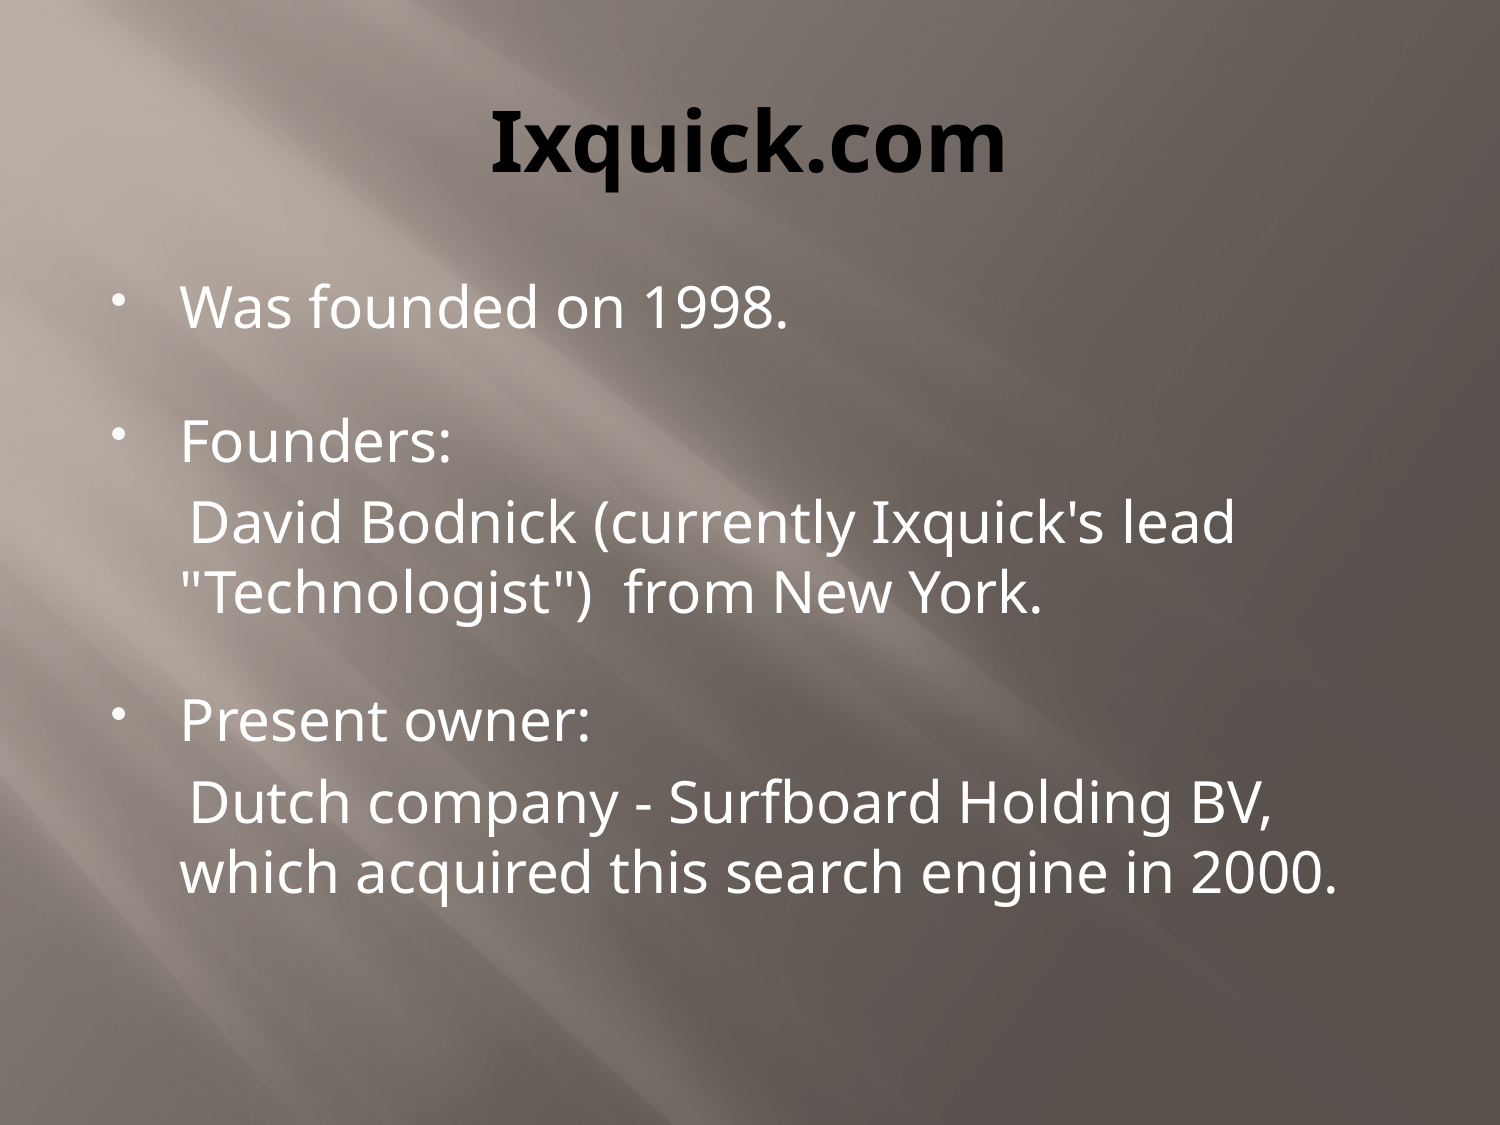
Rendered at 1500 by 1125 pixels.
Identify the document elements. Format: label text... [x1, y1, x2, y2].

list Was founded on 1998. Founders: David Bodnick (currently Ixquick's lead "Technologist") from New York. Present owner: Dutch company - Surfboard Holding BV, which acquired this search engine in 2000. [75, 262, 1425, 1035]
title Ixquick.com [75, 45, 1425, 233]
